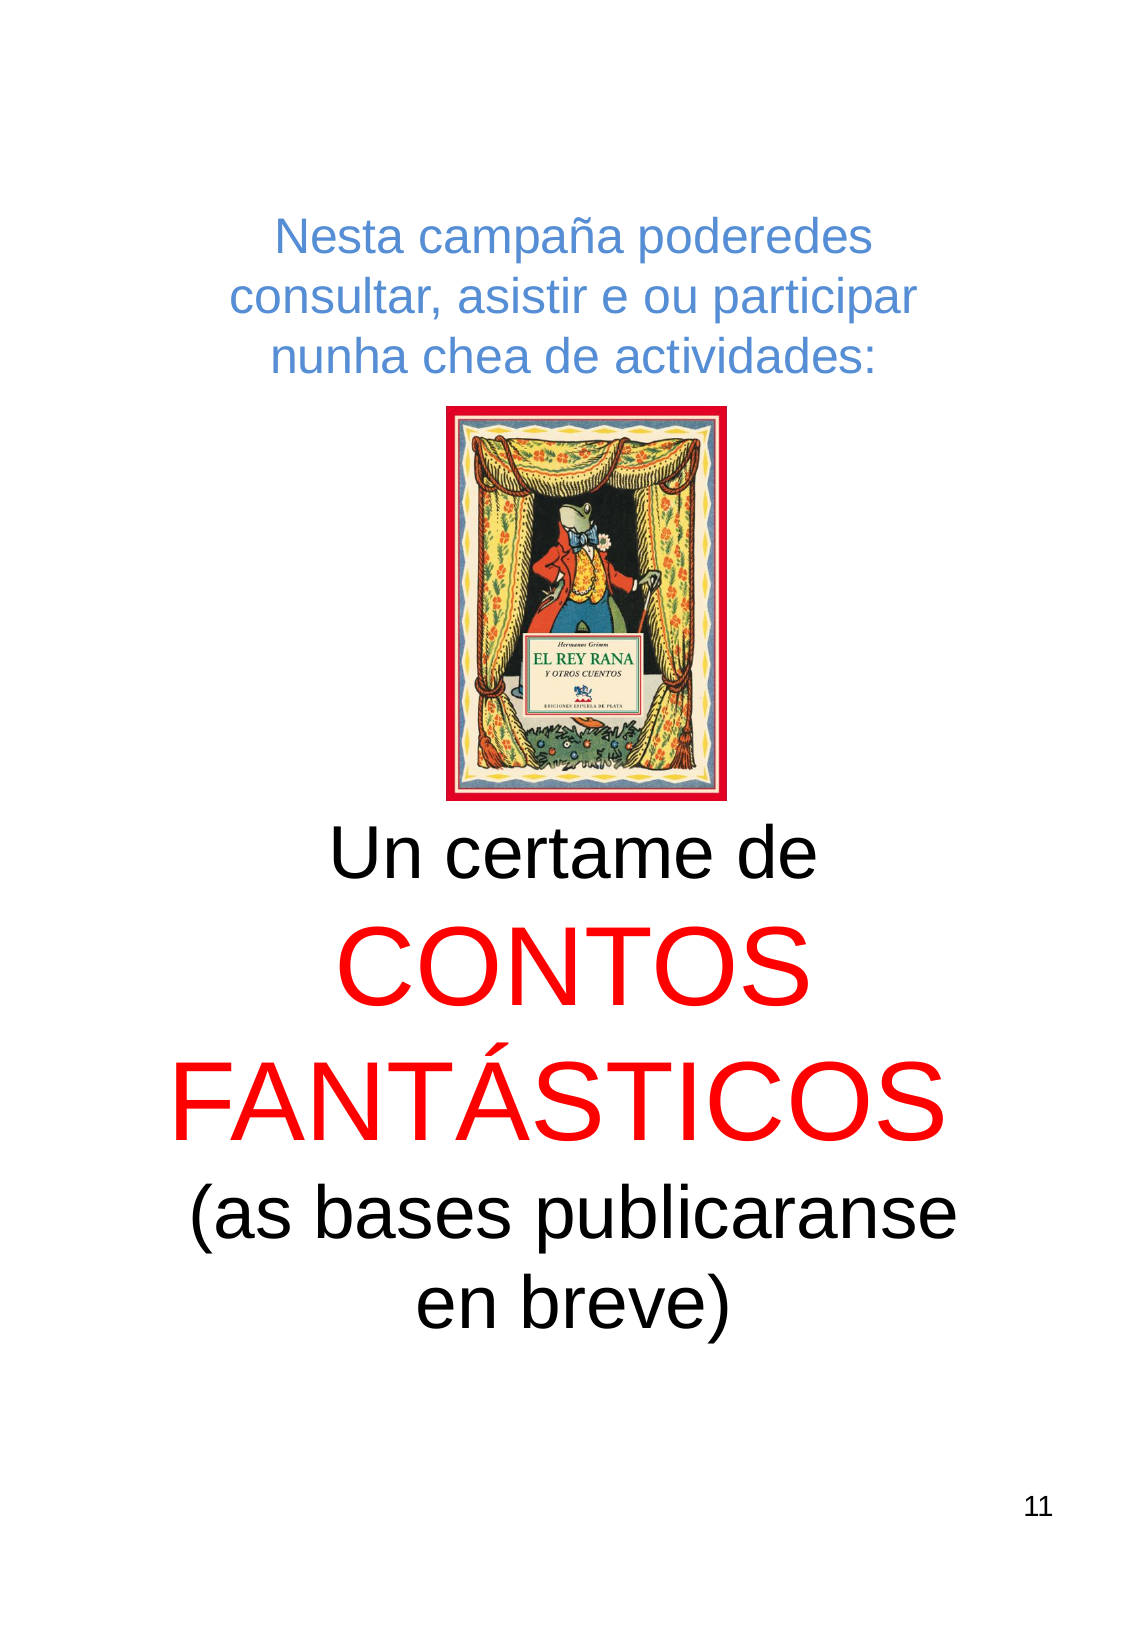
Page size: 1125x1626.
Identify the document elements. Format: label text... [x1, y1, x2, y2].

slide_number 11 [806, 1479, 1069, 1593]
picture [445, 406, 727, 801]
text_box Nesta campaña poderedes consultar, asistir e ou participar nunha chea de actividades: Un certame de CONTOS FANTÁSTICOS (as bases publicaranse en breve) [152, 144, 997, 1493]
